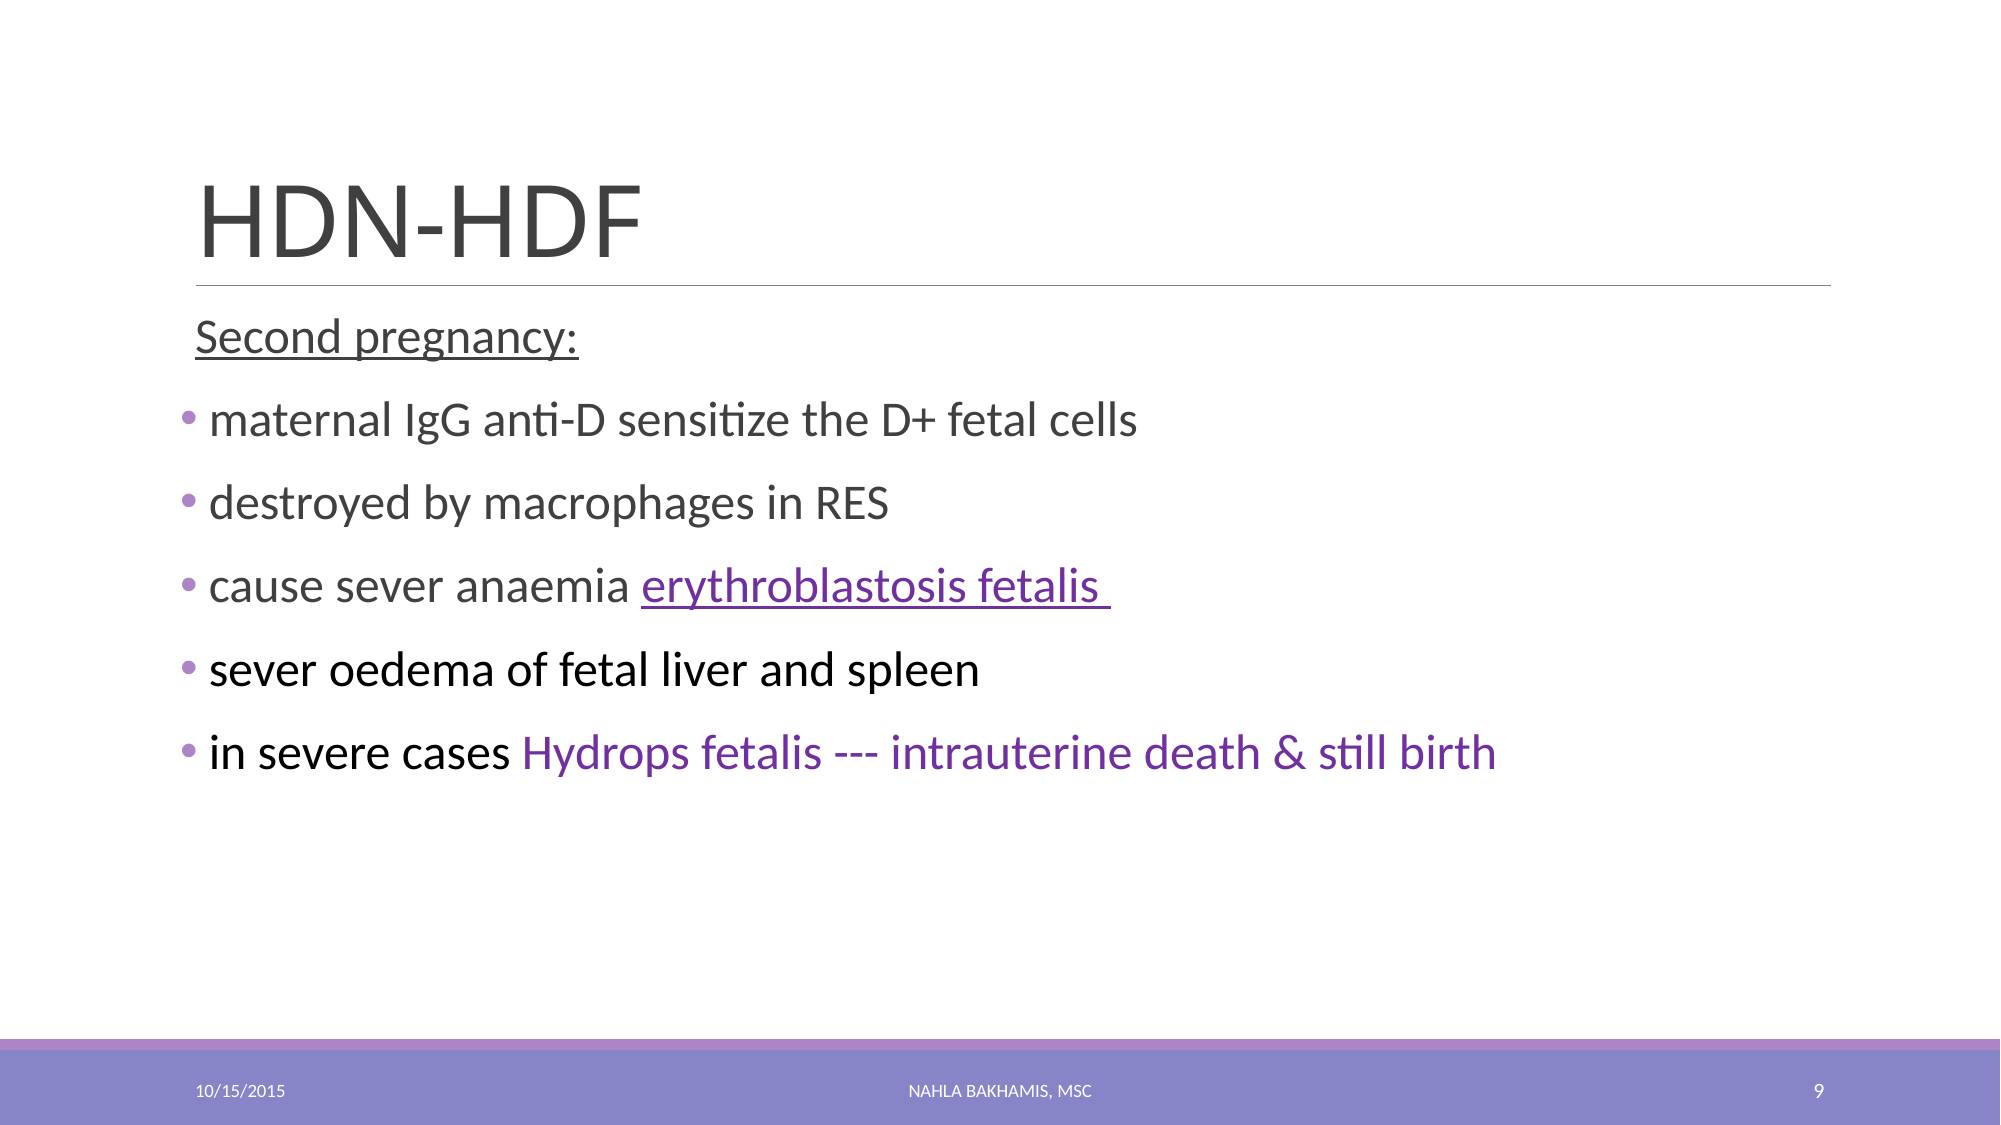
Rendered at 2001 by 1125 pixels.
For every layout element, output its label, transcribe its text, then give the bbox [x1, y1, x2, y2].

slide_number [180, 1059, 586, 1120]
slide_number 9 [1624, 1059, 1840, 1120]
list Second pregnancy: maternal IgG anti-D sensitize the D+ fetal cells destroyed by macrophages in RES cause sever anaemia erythroblastosis fetalis sever oedema of fetal liver and spleen in severe cases Hydrops fetalis --- intrauterine death & still birth [180, 302, 1830, 963]
title HDN-HDF [180, 47, 1830, 285]
footer NAHLA BAKHAMIS, MSc [604, 1059, 1396, 1120]
